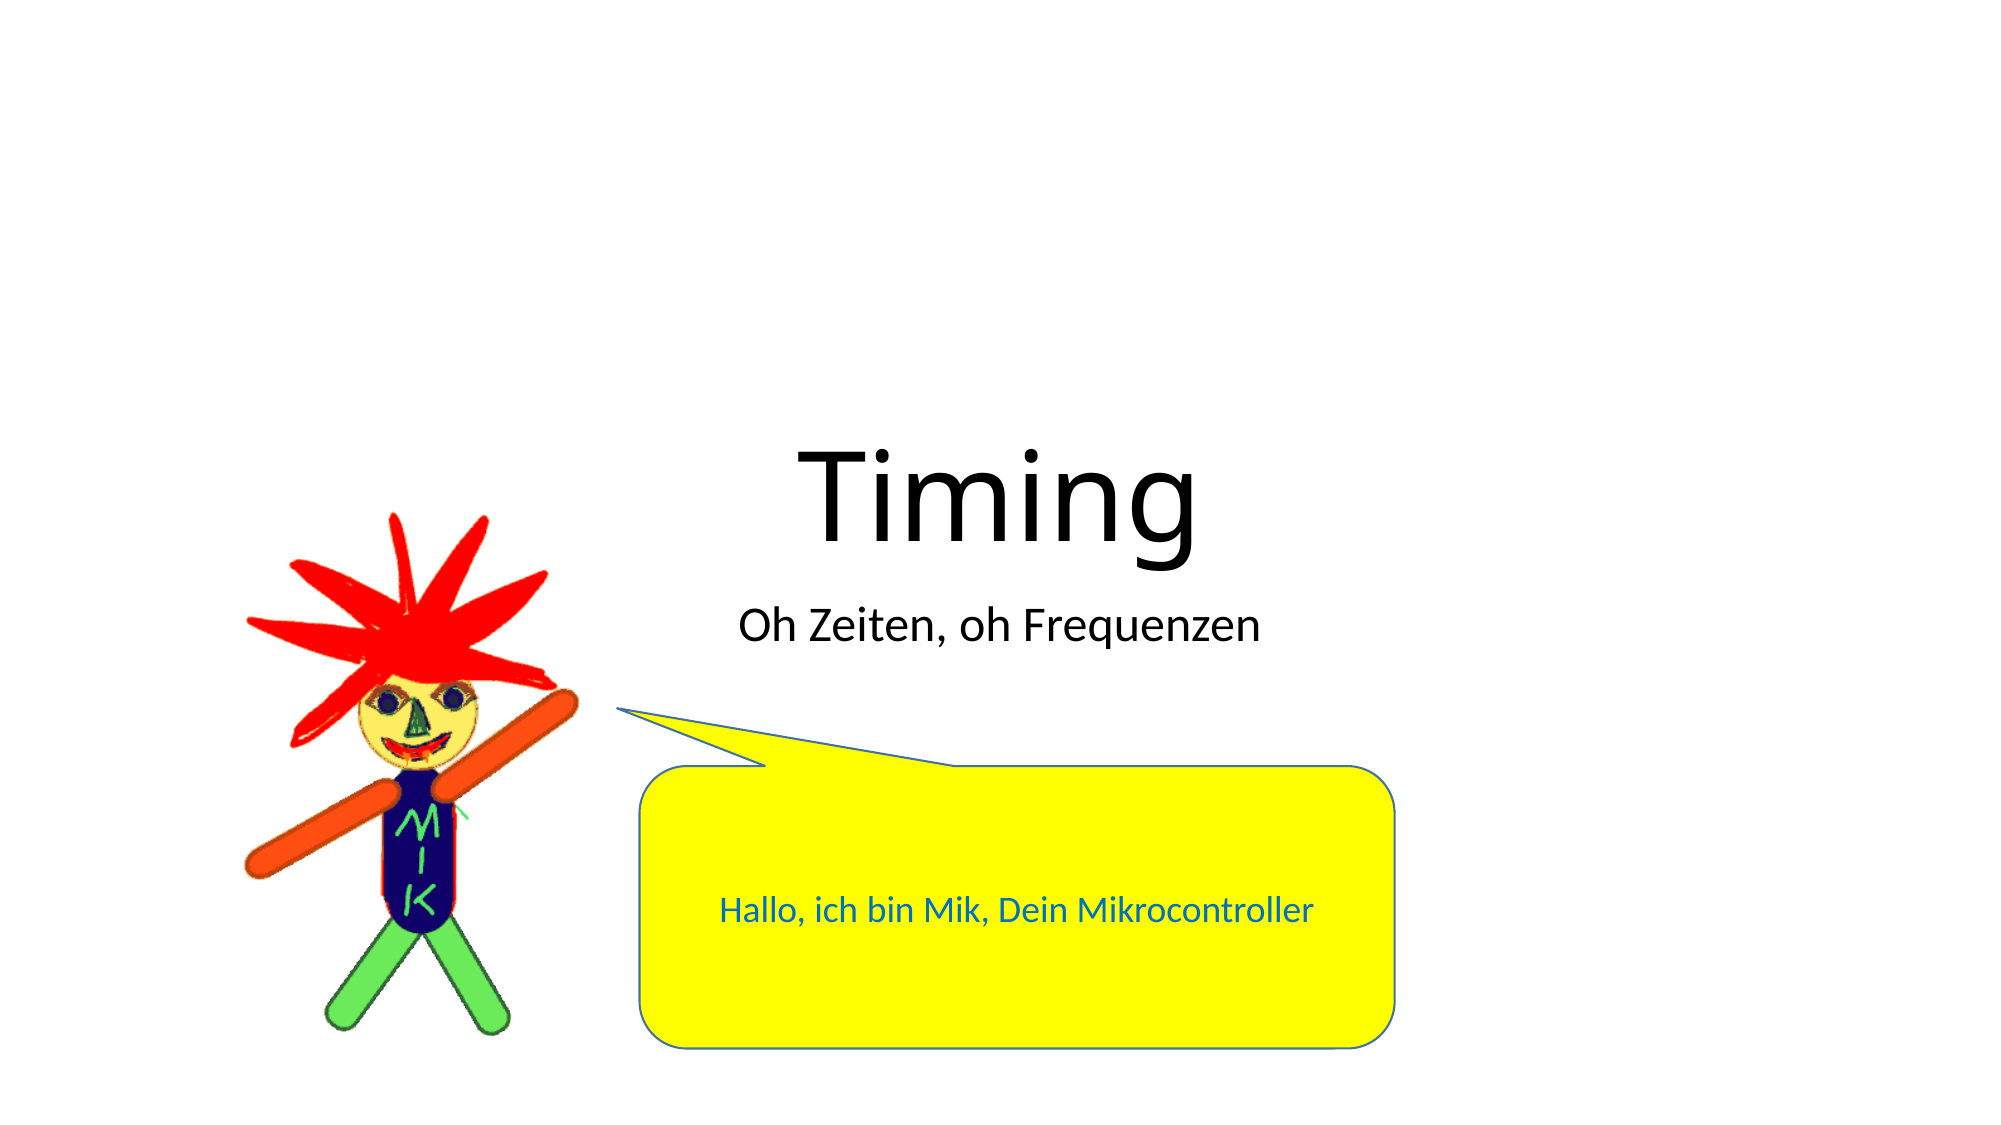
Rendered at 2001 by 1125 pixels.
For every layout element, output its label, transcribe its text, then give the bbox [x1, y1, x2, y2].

picture [210, 499, 601, 1049]
title Timing [249, 184, 1750, 576]
text_box Hallo, ich bin Mik, Dein Mikrocontroller [616, 707, 1396, 1050]
subtitle Oh Zeiten, oh Frequenzen [601, 590, 1750, 863]
